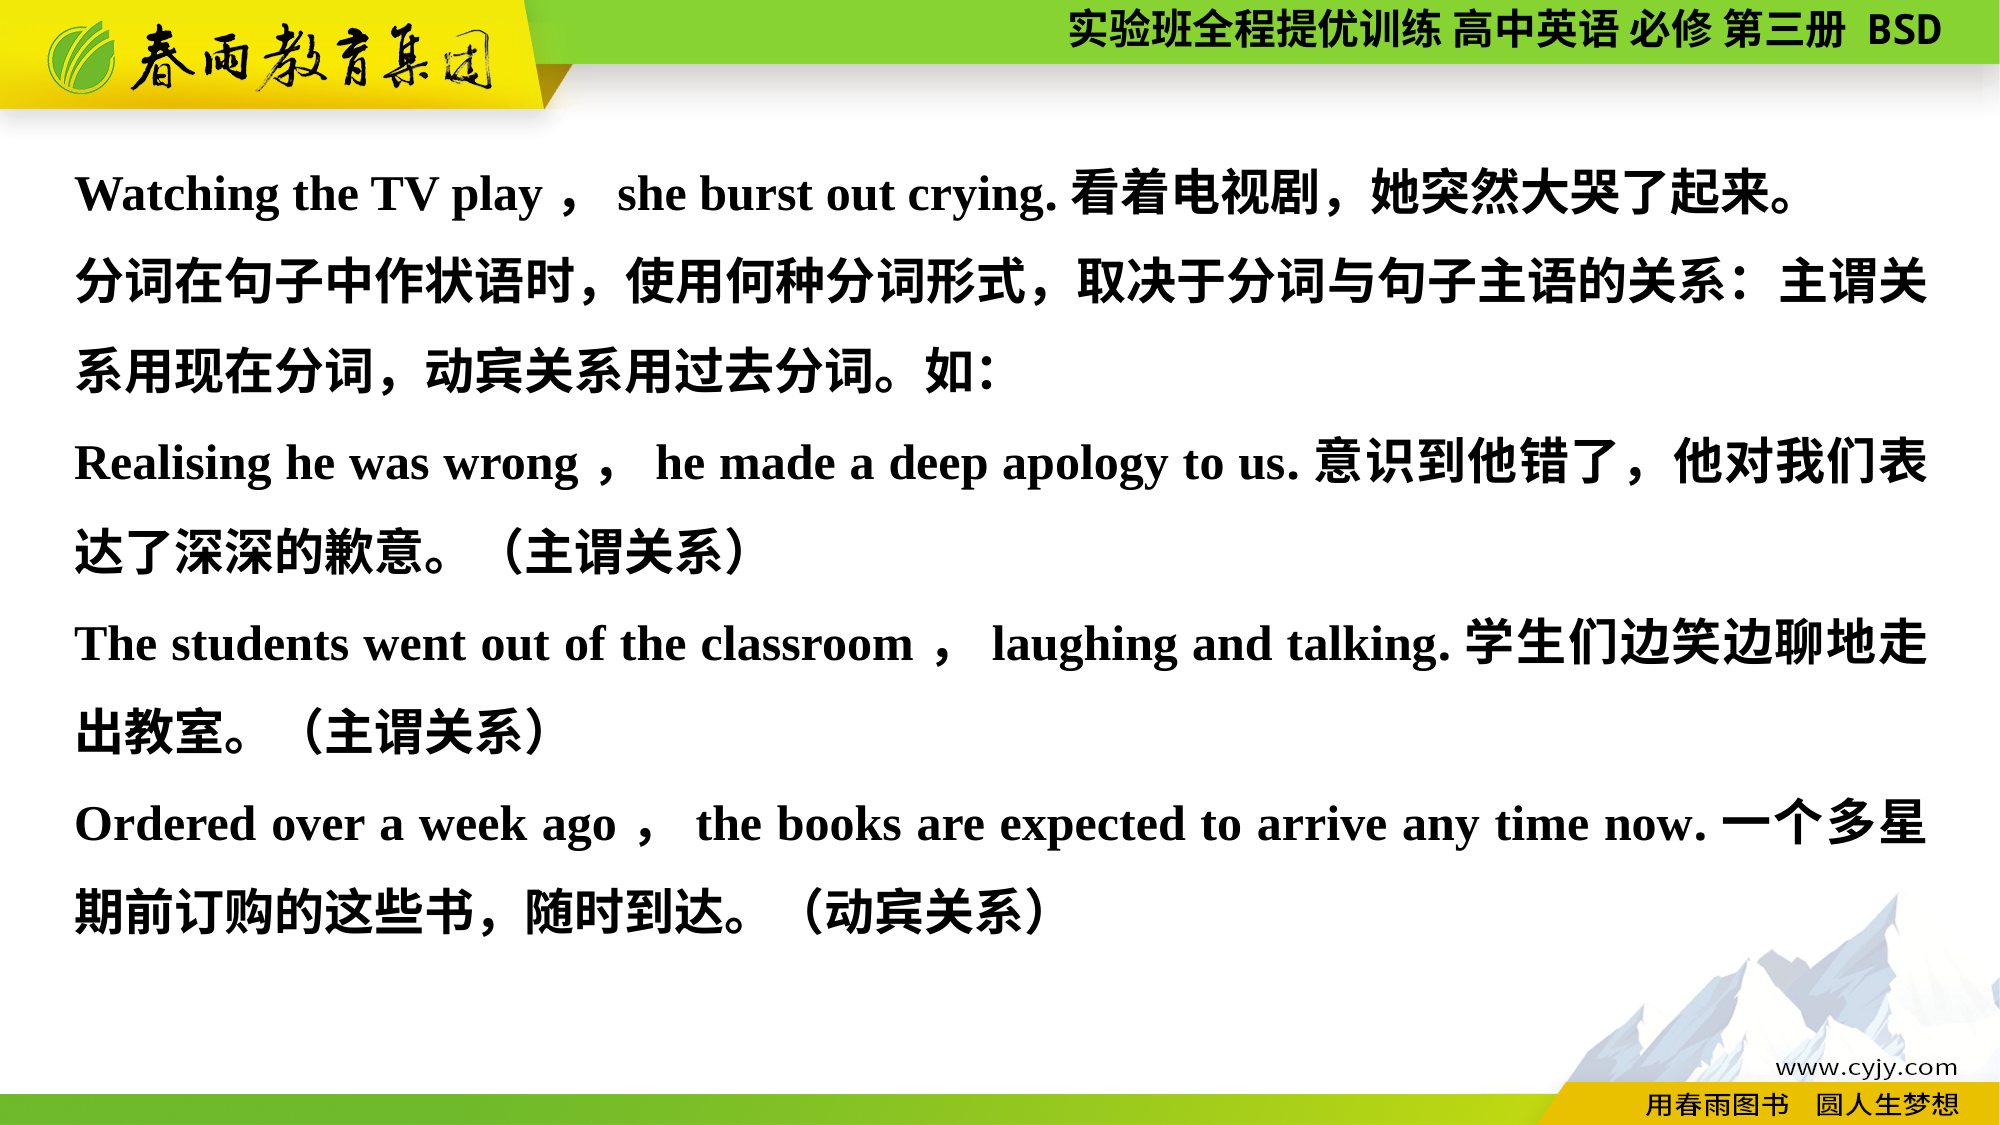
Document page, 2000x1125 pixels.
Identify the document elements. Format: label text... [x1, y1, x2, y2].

list Watching the TV play，she burst out crying.看着电视剧，她突然大哭了起来。 分词在句子中作状语时，使用何种分词形式，取决于分词与句子主语的关系：主谓关系用现在分词，动宾关系用过去分词。如： Realising he was wrong，he made a deep apology to us.意识到他错了，他对我们表达了深深的歉意。（主谓关系） The students went out of the classroom，laughing and talking.学生们边笑边聊地走出教室。（主谓关系） Ordered over a week ago，the books are expected to arrive any time now.一个多星期前订购的这些书，随时到达。（动宾关系） [59, 122, 1944, 944]
picture [0, 0, 2000, 1125]
